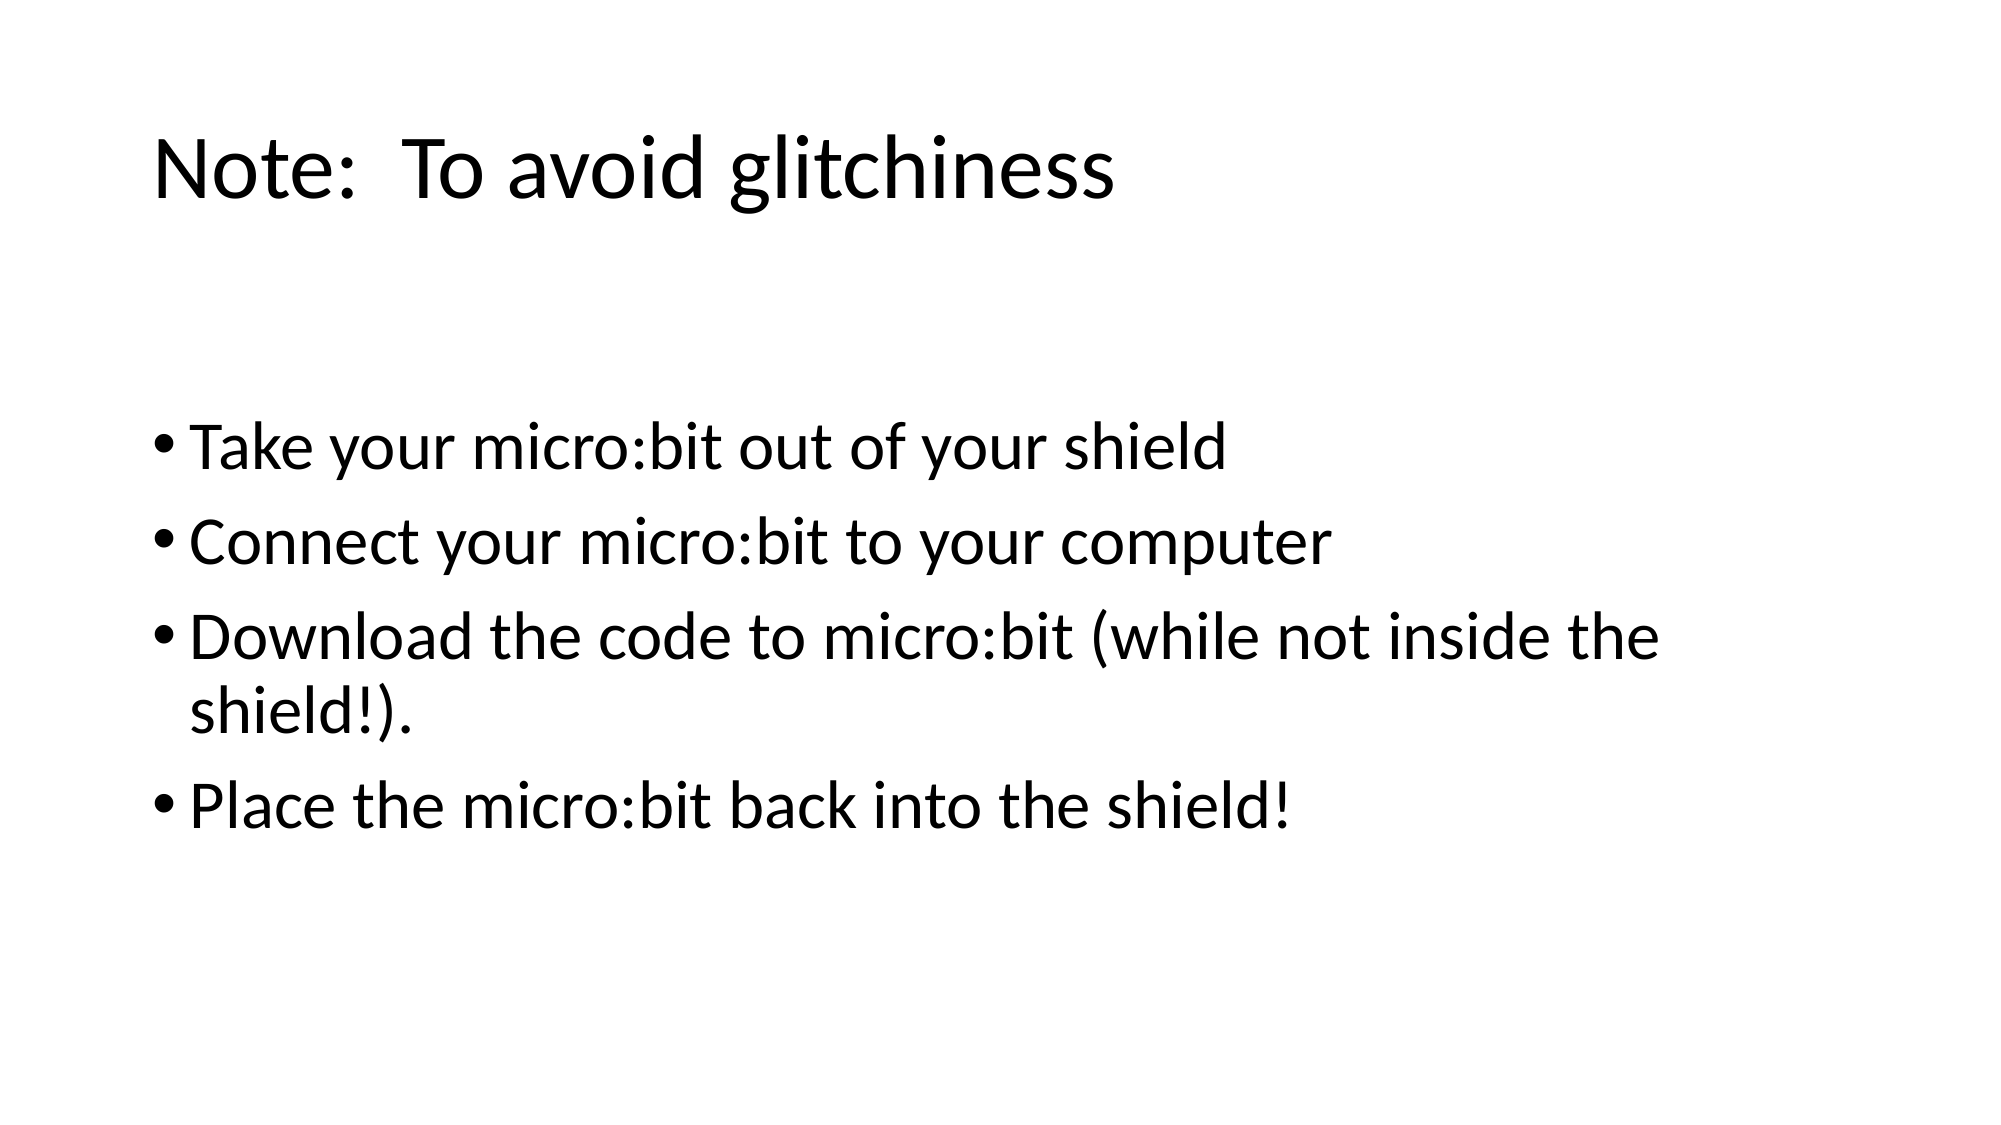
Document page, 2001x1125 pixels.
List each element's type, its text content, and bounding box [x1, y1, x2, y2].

list Take your micro:bit out of your shield Connect your micro:bit to your computer Download the code to micro:bit (while not inside the shield!). Place the micro:bit back into the shield! [137, 299, 1863, 1014]
title Note: To avoid glitchiness [137, 59, 1863, 278]
